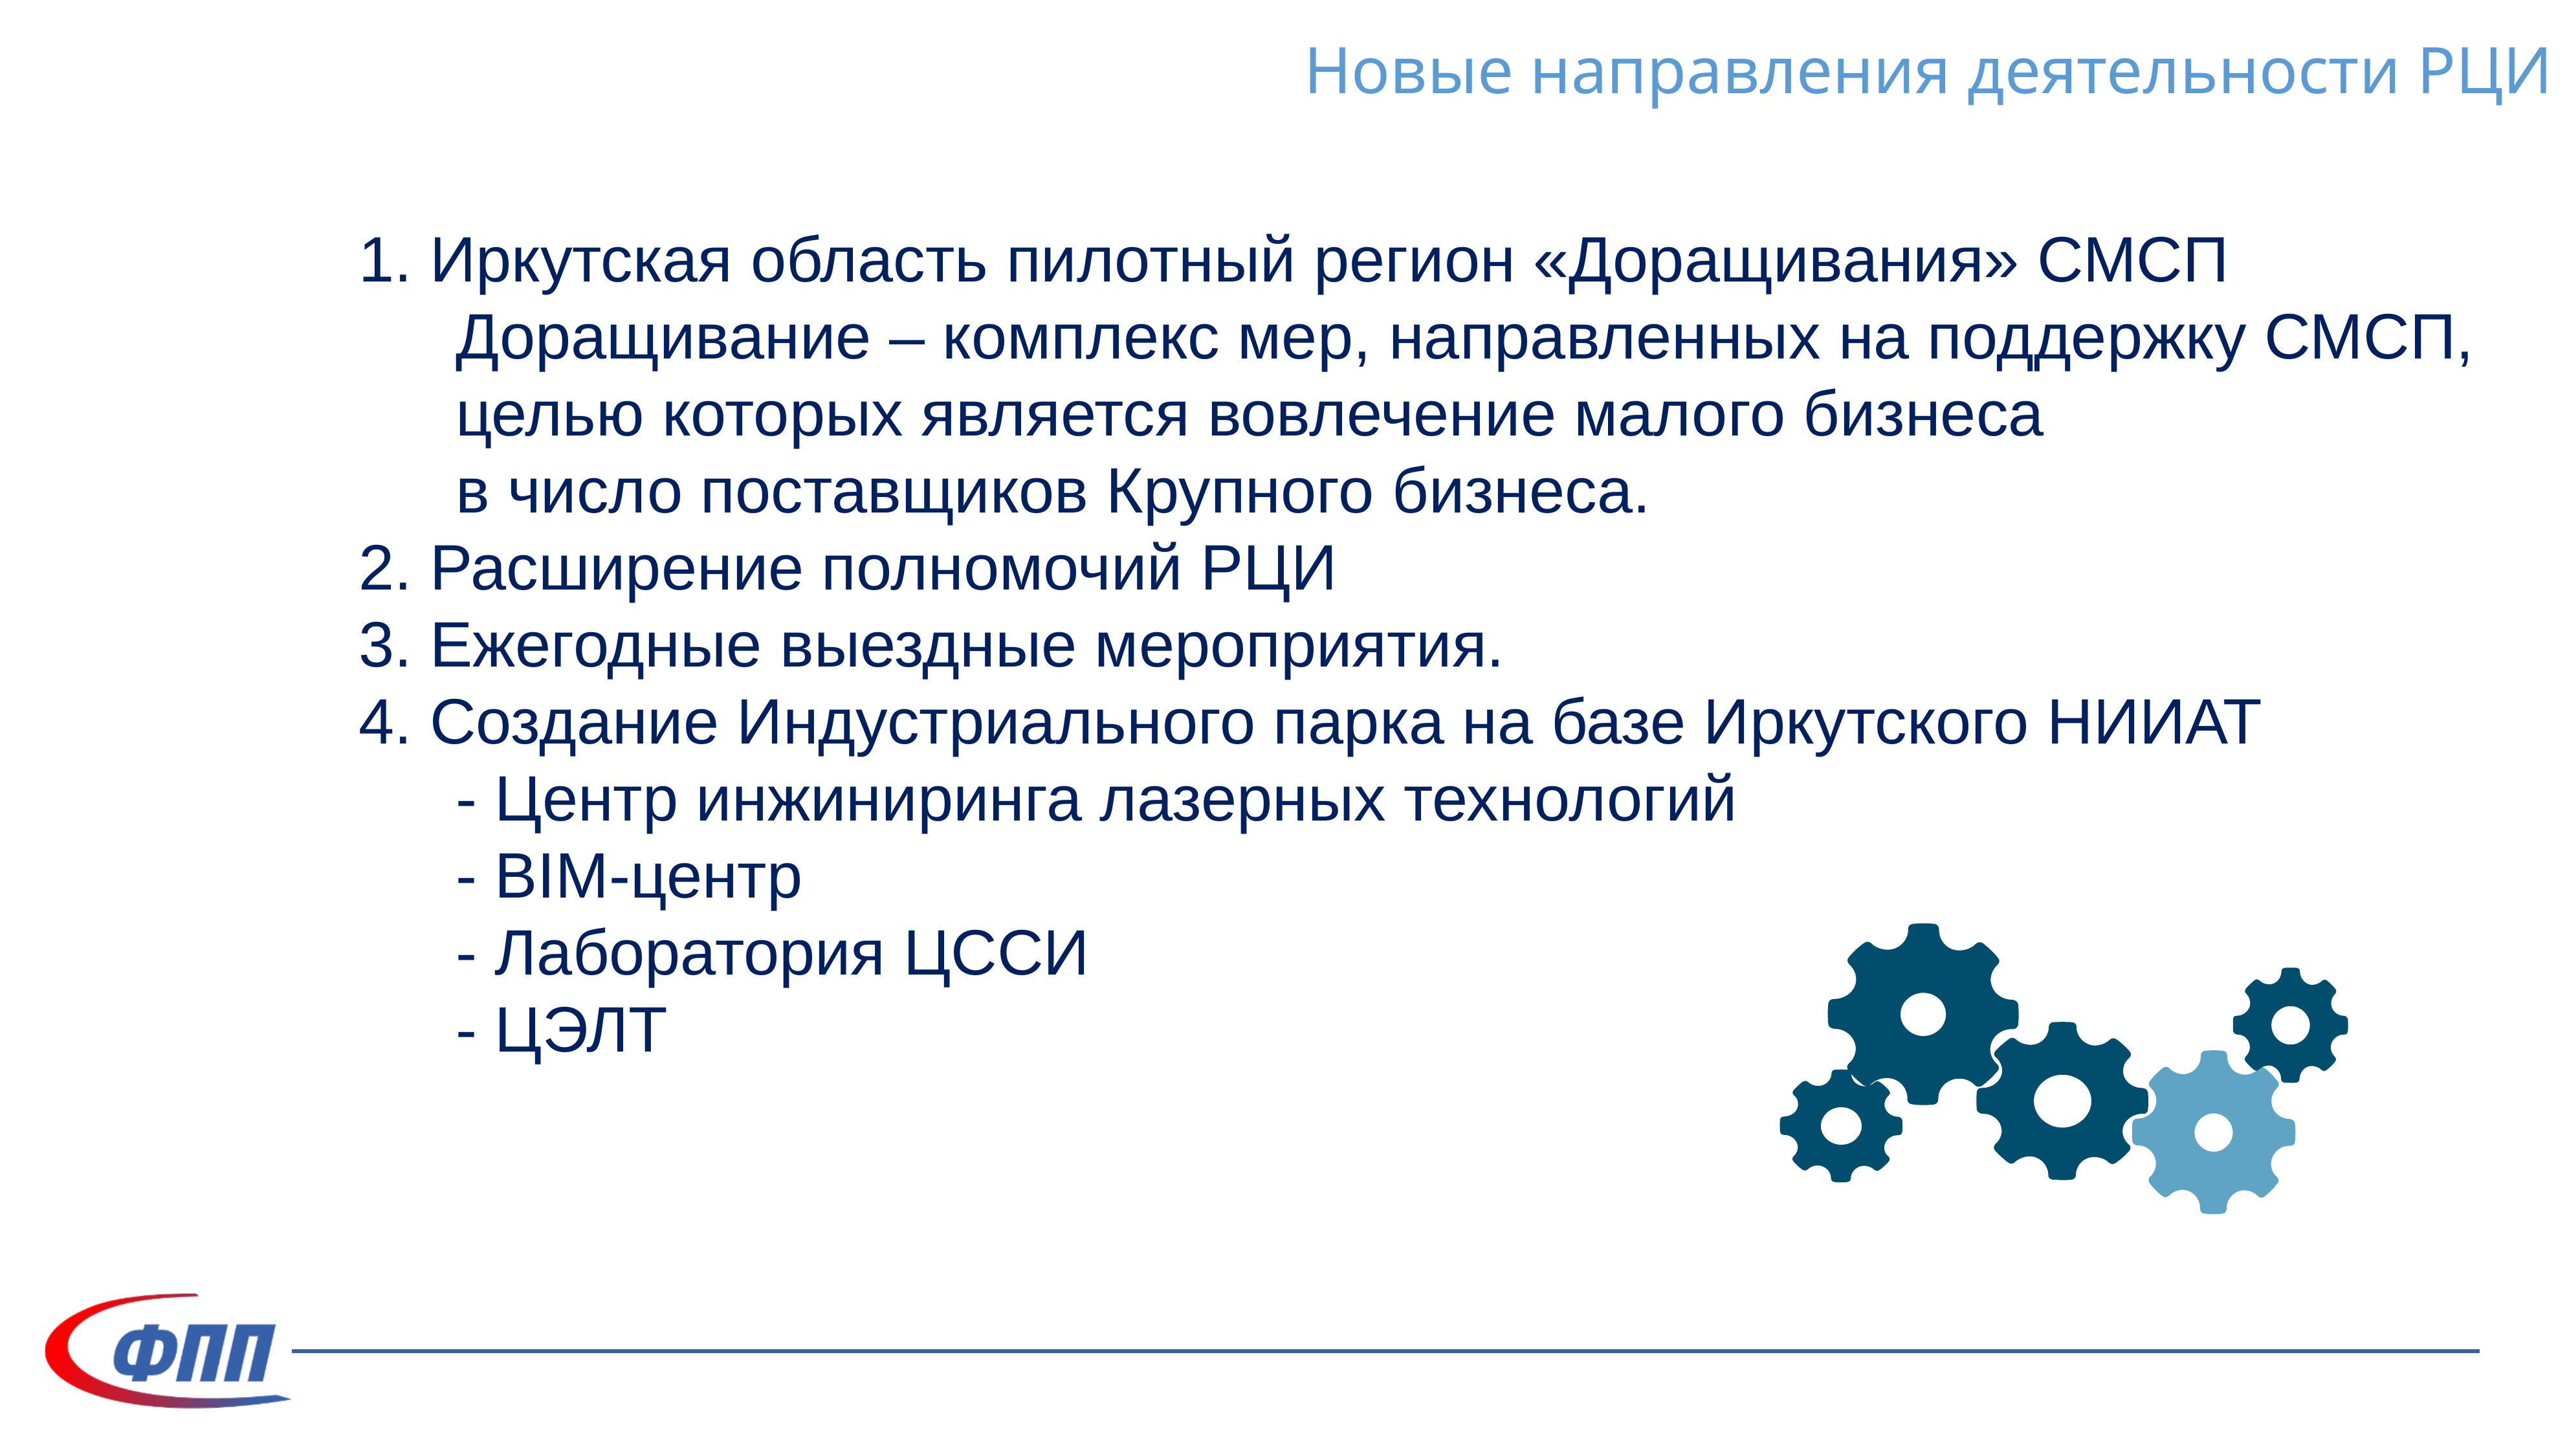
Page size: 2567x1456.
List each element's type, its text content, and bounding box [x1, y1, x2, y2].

text_box [2232, 967, 2348, 1083]
text_box [1827, 923, 2019, 1105]
text_box 1. Иркутская область пилотный регион «Доращивания» СМСП Доращивание – комплекс мер, направленных на поддержку СМСП, целью которых является вовлечение малого бизнеса в число поставщиков Крупного бизнеса. 2. Расширение полномочий РЦИ 3. Ежегодные выездные мероприятия. 4. Создание Индустриального парка на базе Иркутского НИИАТ - Центр инжиниринга лазерных технологий - BIM-центр - Лаборатория ЦССИ - ЦЭЛТ [349, 213, 2487, 1300]
text_box Новые направления деятельности РЦИ [1294, 25, 2564, 112]
text_box [1779, 1069, 1903, 1183]
text_box [1976, 1022, 2148, 1180]
picture [45, 1294, 291, 1409]
text_box [2132, 1050, 2296, 1215]
